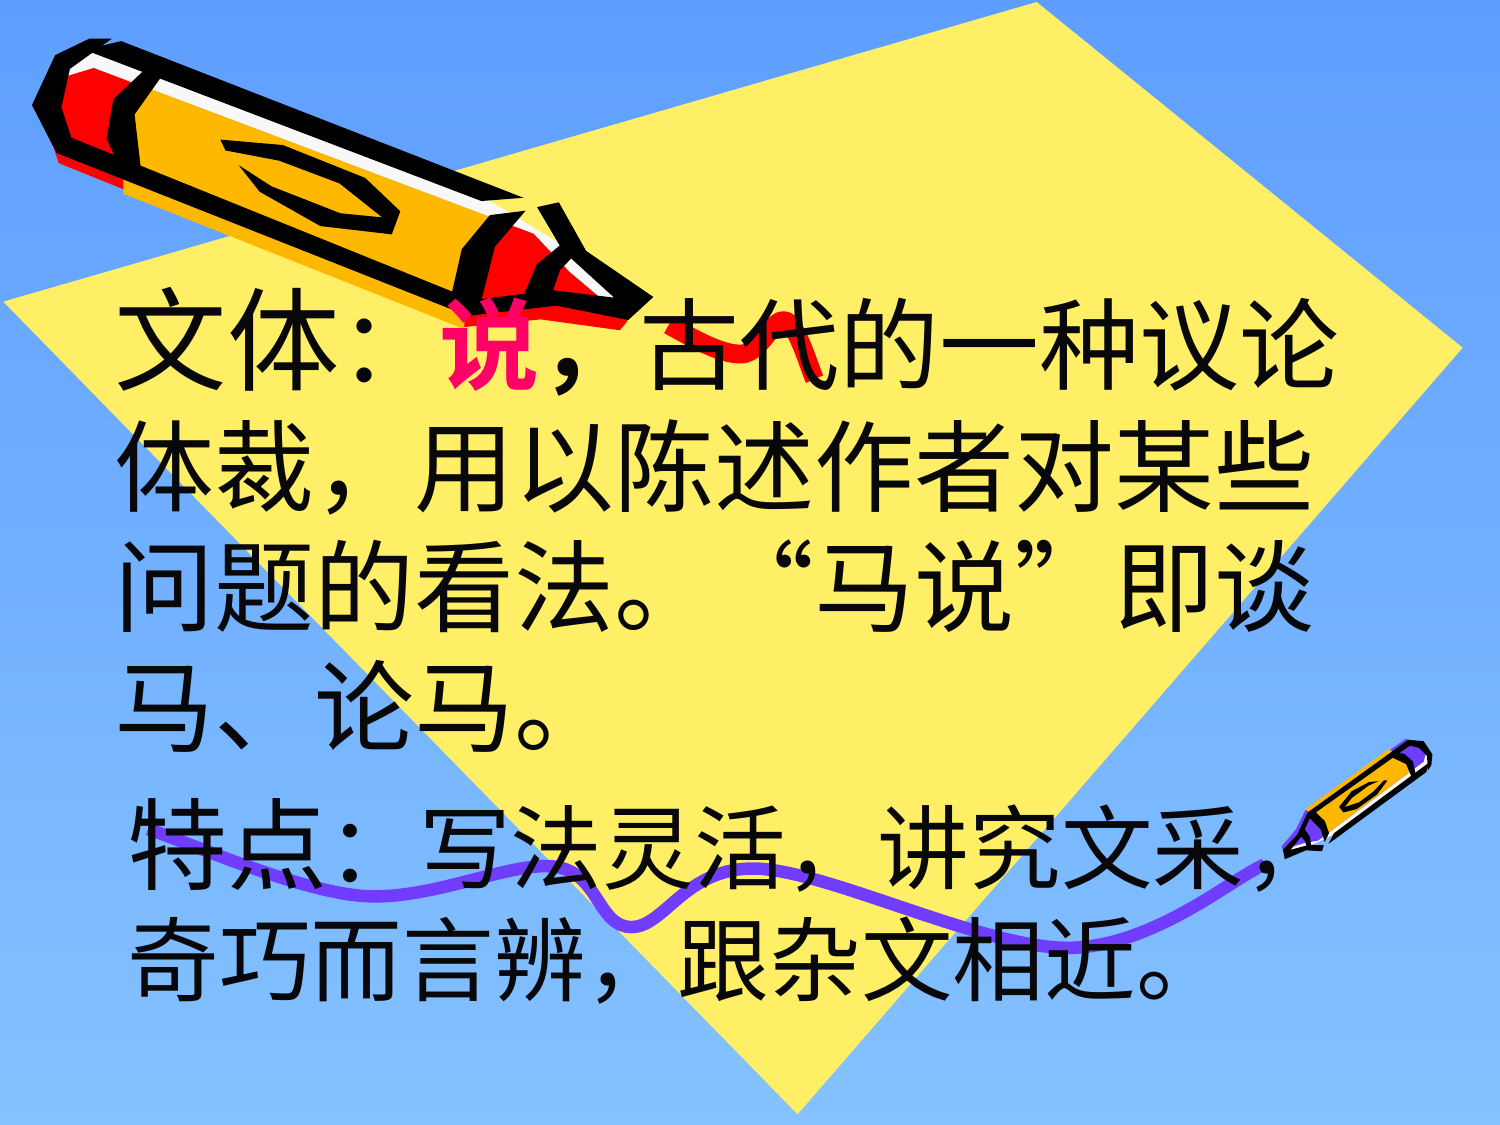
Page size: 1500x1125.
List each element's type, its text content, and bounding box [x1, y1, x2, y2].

subtitle 特点：写法灵活，讲究文采，奇巧而言辨，跟杂文相近。 [112, 774, 1413, 1075]
text_box 文体：说，古代的一种议论体裁，用以陈述作者对某些问题的看法。“马说”即谈马、论马。 [99, 262, 1400, 738]
